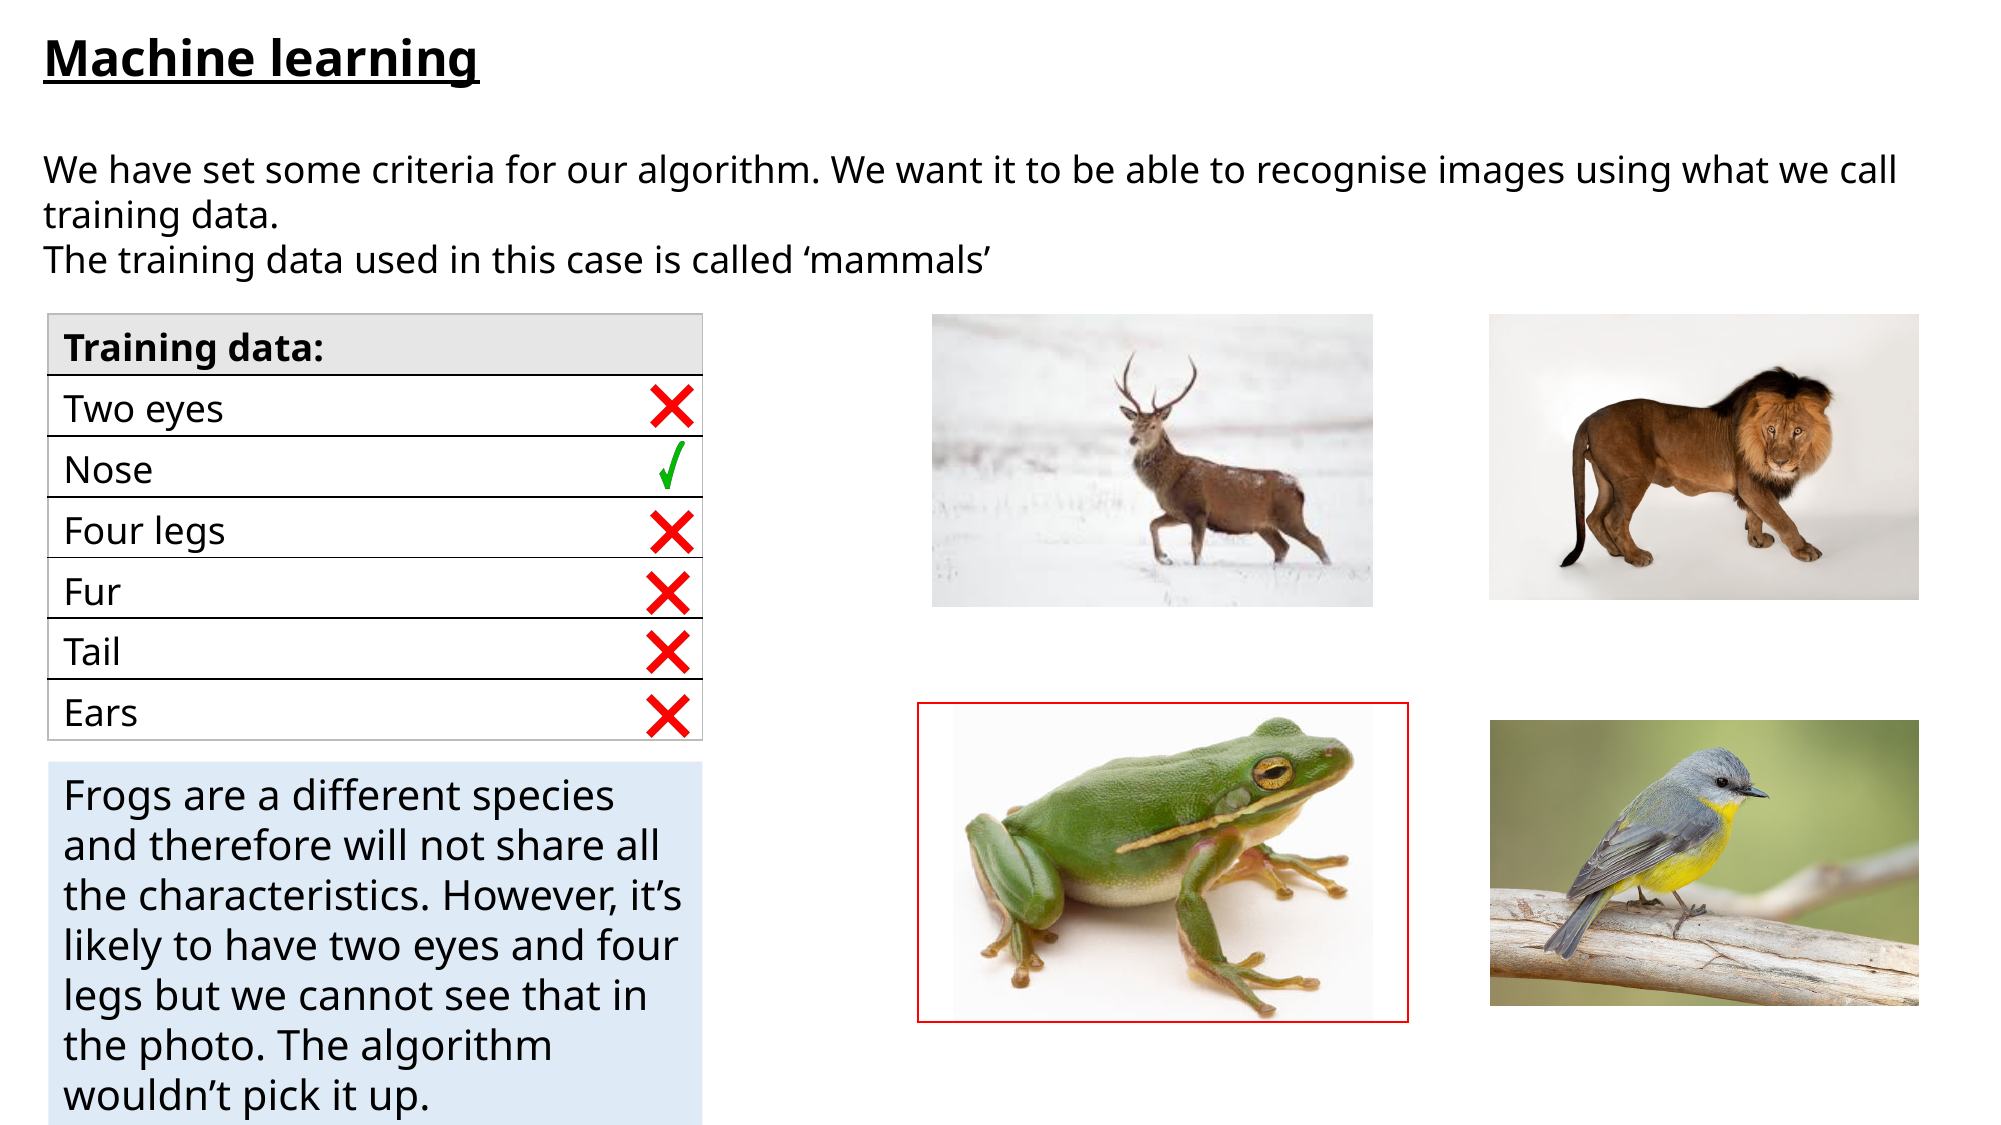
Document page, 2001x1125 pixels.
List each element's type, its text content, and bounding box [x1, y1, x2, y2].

table_cell Ears [49, 680, 702, 739]
table_cell Fur [49, 558, 702, 617]
picture [1489, 314, 1919, 600]
table_header Training data: [49, 315, 702, 374]
table_cell Four legs [49, 498, 702, 557]
picture [1490, 720, 1919, 1006]
text_box [917, 702, 1409, 1023]
picture [646, 630, 690, 674]
text_box Frogs are a different species and therefore will not share all the characteristics. However, it’s likely to have two eyes and four legs but we cannot see that in the photo. The algorithm wouldn’t pick it up. [48, 761, 703, 1125]
table_cell Nose [49, 437, 702, 496]
table_cell Two eyes [49, 376, 702, 435]
picture [953, 703, 1373, 1023]
picture [646, 694, 690, 738]
picture [932, 314, 1373, 607]
text_box Machine learning We have set some criteria for our algorithm. We want it to be able to recognise images using what we call training data. The training data used in this case is called ‘mammals’ [28, 18, 1934, 289]
picture [659, 440, 686, 490]
table_cell Tail [49, 619, 702, 678]
picture [650, 510, 694, 554]
picture [650, 384, 694, 429]
picture [646, 571, 690, 615]
